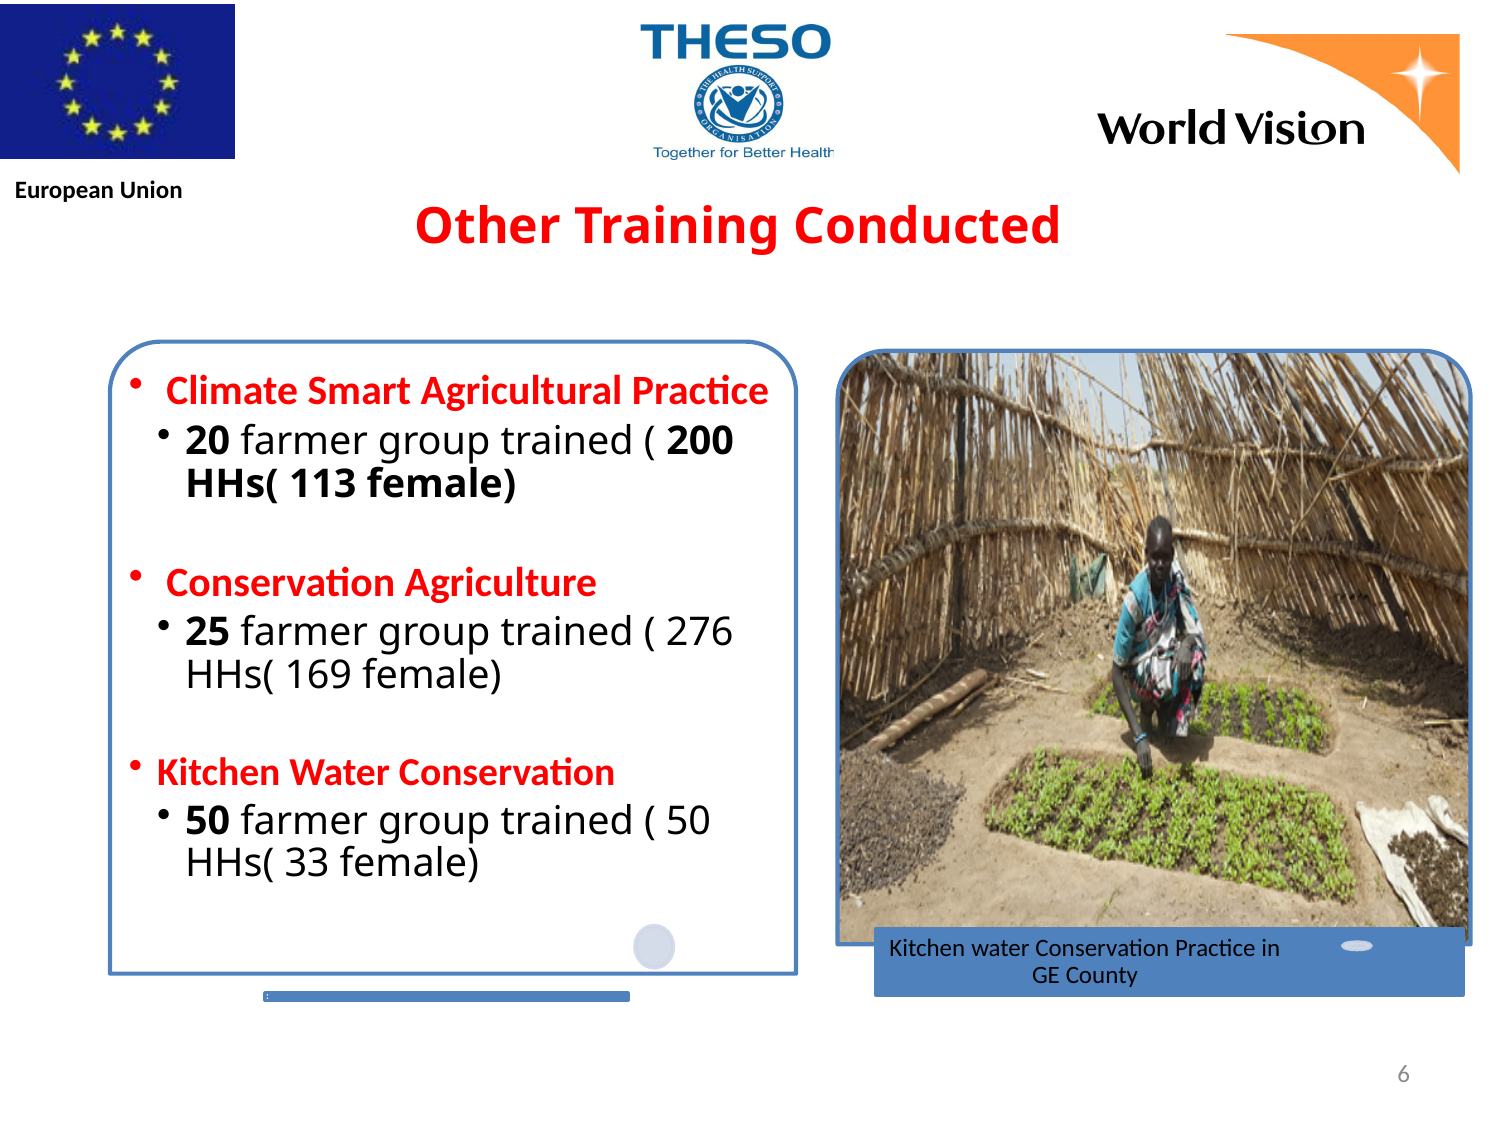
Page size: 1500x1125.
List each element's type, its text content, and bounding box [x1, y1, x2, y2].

slide_number 6 [1074, 1042, 1425, 1103]
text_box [1053, 34, 1460, 203]
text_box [107, 299, 1471, 1001]
text_box European Union [0, 168, 217, 211]
picture [640, 24, 834, 160]
title Other Training Conducted [337, 166, 1138, 275]
picture [0, 4, 235, 160]
